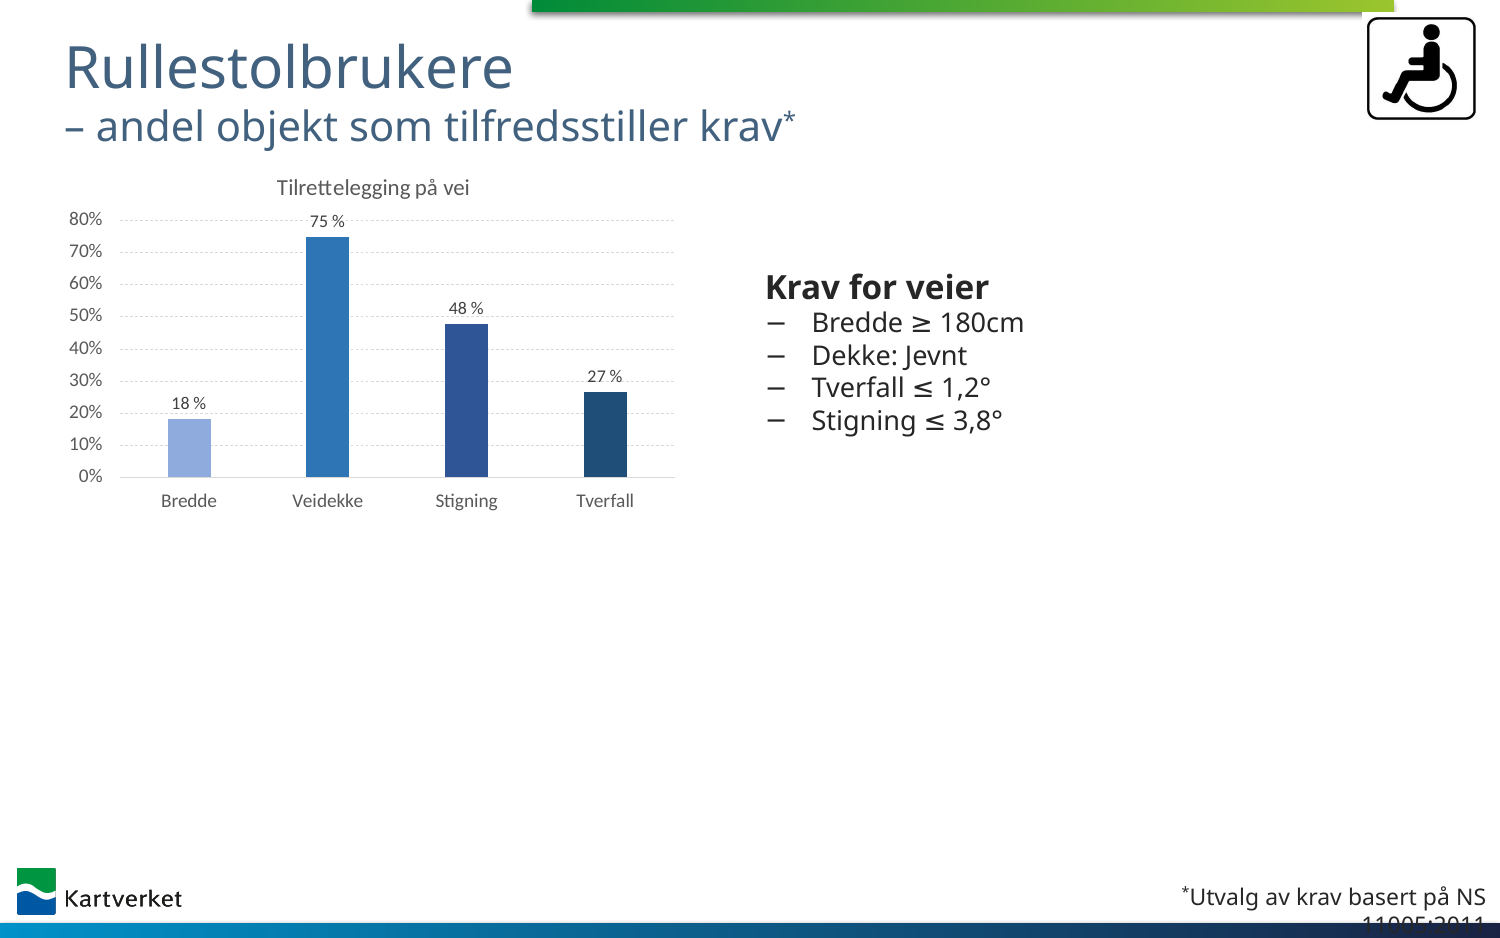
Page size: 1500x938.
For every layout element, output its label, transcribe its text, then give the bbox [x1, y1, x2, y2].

picture [1362, 12, 1481, 126]
picture [62, 166, 685, 519]
text_box Rullestolbrukere – andel objekt som tilfredsstiller krav* [49, 25, 1431, 158]
text_box Krav for veier Bredde ≥ 180cm Dekke: Jevnt Tverfall ≤ 1,2° Stigning ≤ 3,8° [750, 258, 1234, 444]
text_box *Utvalg av krav basert på NS 11005:2011 [1068, 873, 1500, 938]
